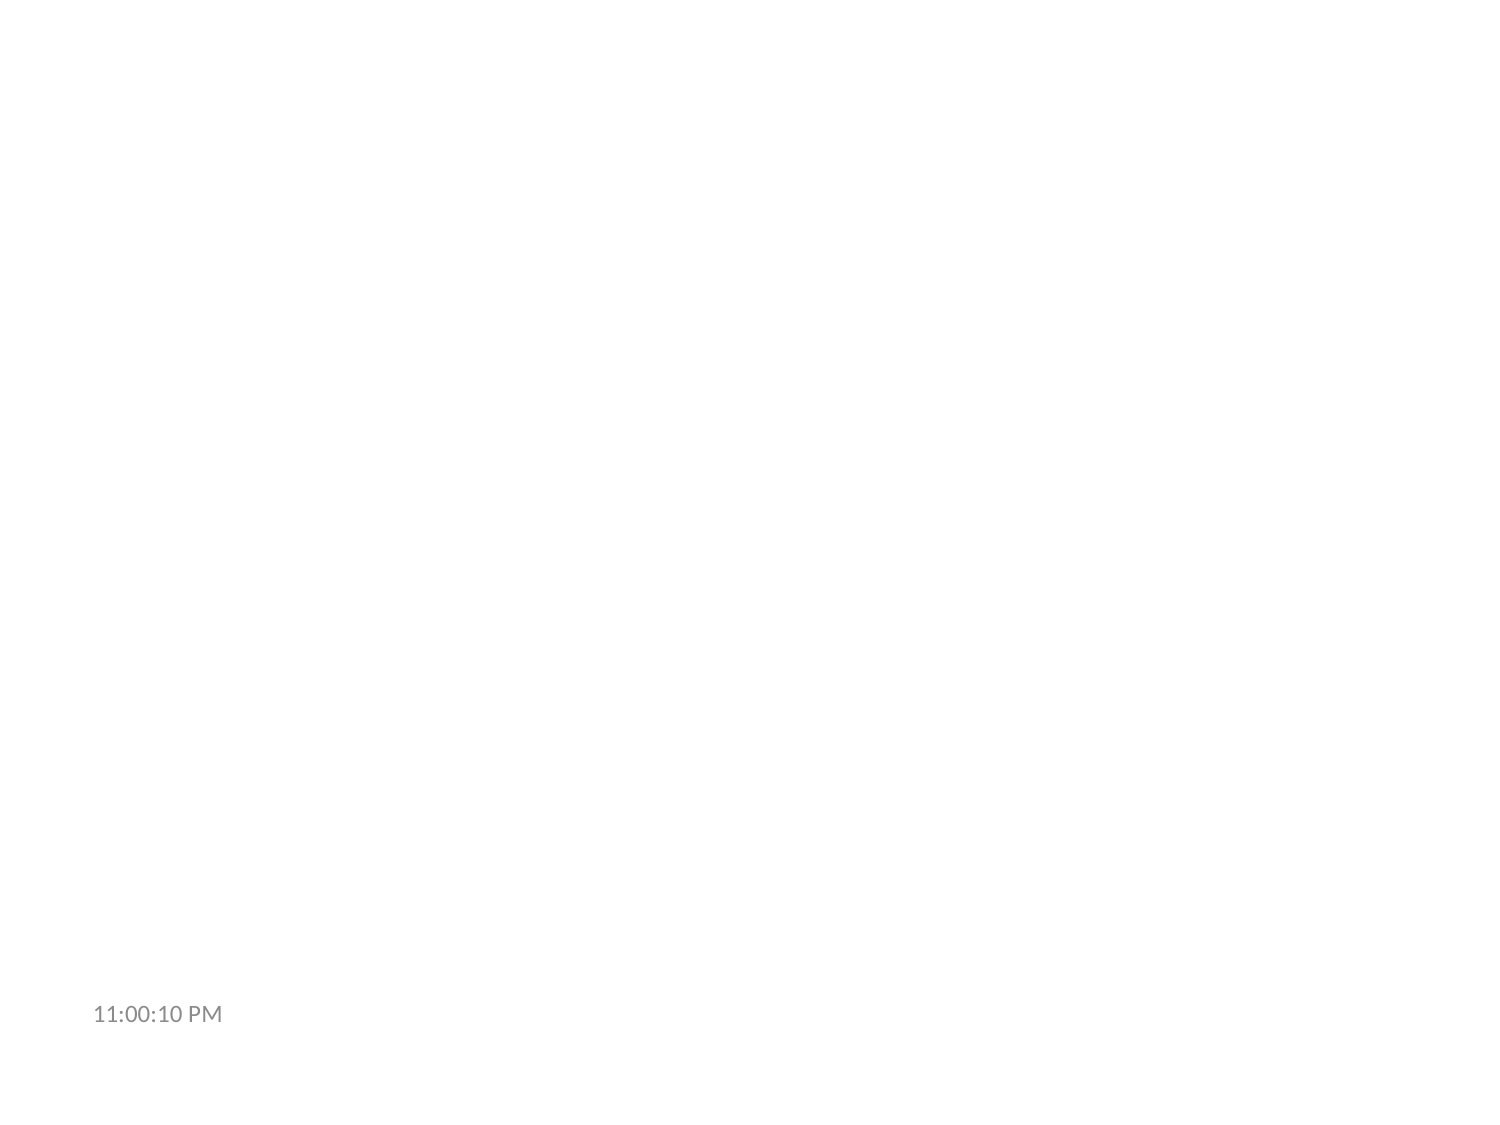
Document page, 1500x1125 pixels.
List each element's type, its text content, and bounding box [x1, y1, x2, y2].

text_box 3:35:09 PM [77, 982, 428, 1043]
